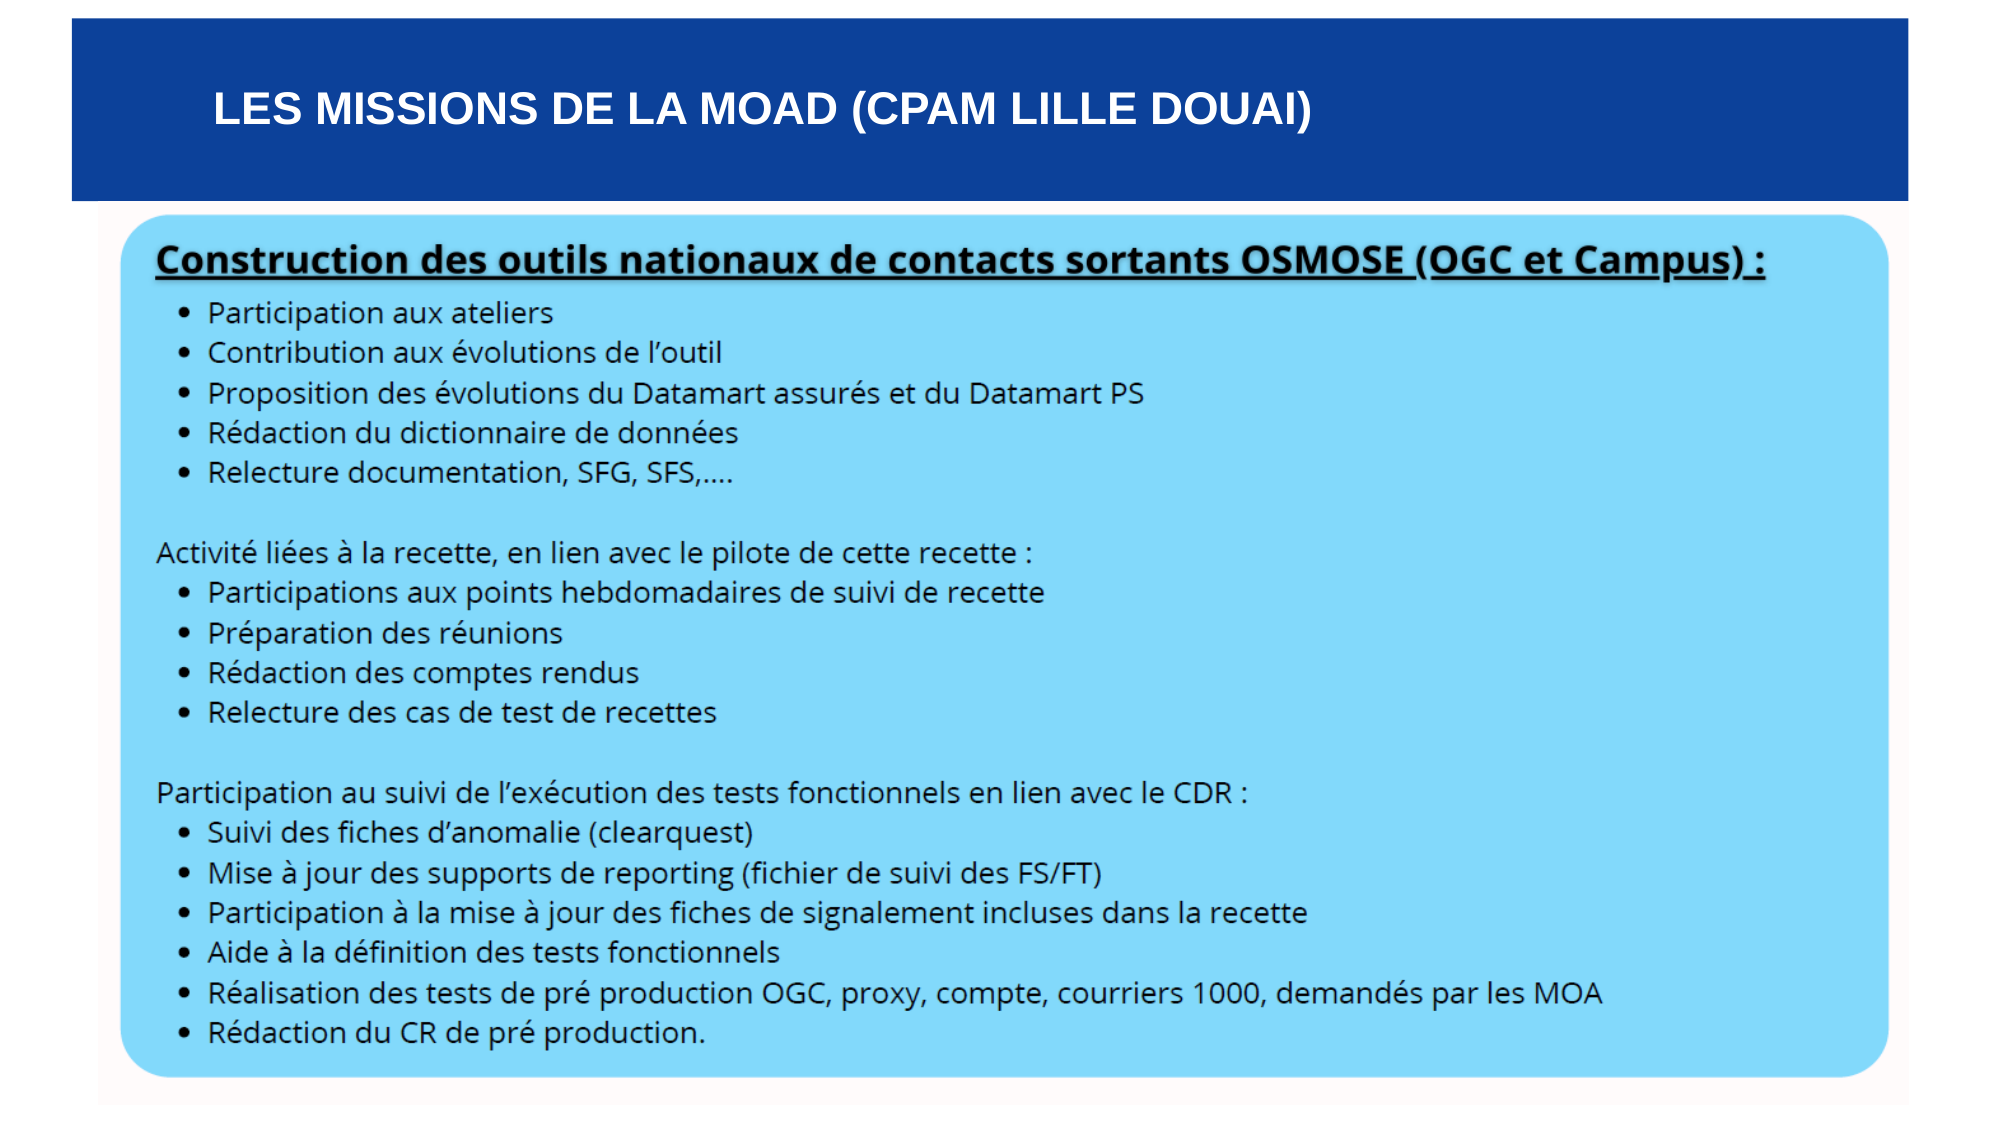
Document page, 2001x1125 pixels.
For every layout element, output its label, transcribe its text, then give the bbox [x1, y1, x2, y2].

picture [98, 201, 1919, 1125]
title Les missions de la moad (CPAM Lille Douai) [71, 18, 1909, 202]
